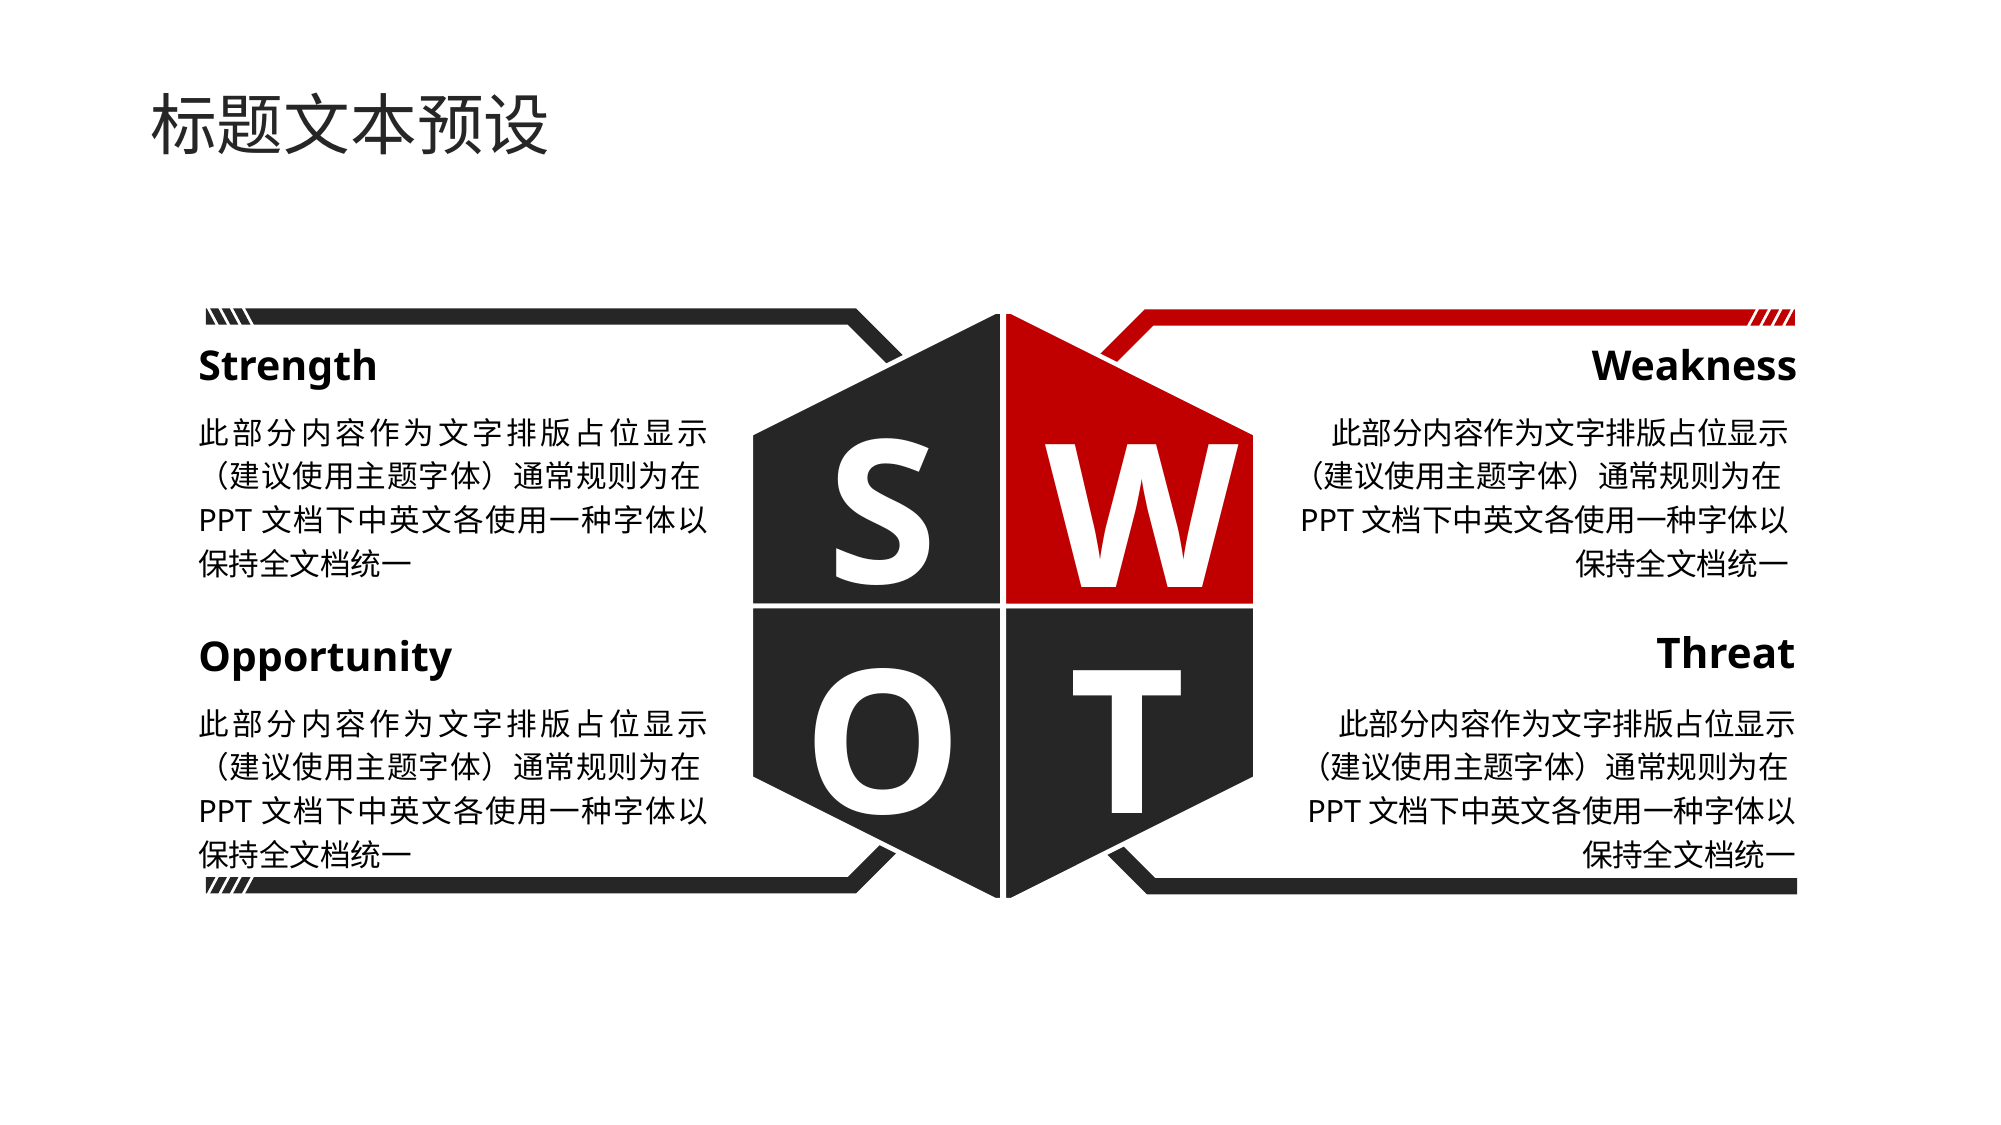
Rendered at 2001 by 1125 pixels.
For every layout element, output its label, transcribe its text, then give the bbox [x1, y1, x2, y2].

text_box Threat [1501, 626, 1796, 678]
text_box Weakness [1557, 339, 1798, 390]
text_box 标题文本预设 [135, 75, 566, 171]
text_box 此部分内容作为文字排版占位显示（建议使用主题字体）通常规则为在PPT文档下中英文各使用一种字体以保持全文档统一 [198, 406, 709, 595]
text_box Strength [198, 339, 413, 390]
text_box 此部分内容作为文字排版占位显示（建议使用主题字体）通常规则为在PPT文档下中英文各使用一种字体以保持全文档统一 [1278, 406, 1789, 595]
text_box [204, 307, 861, 326]
text_box [1256, 877, 1799, 896]
text_box 此部分内容作为文字排版占位显示（建议使用主题字体）通常规则为在PPT文档下中英文各使用一种字体以保持全文档统一 [198, 697, 709, 886]
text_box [750, 311, 1256, 901]
text_box [1141, 308, 1796, 327]
text_box [204, 876, 750, 895]
text_box Opportunity [198, 630, 493, 681]
text_box 此部分内容作为文字排版占位显示（建议使用主题字体）通常规则为在PPT文档下中英文各使用一种字体以保持全文档统一 [1285, 697, 1796, 886]
